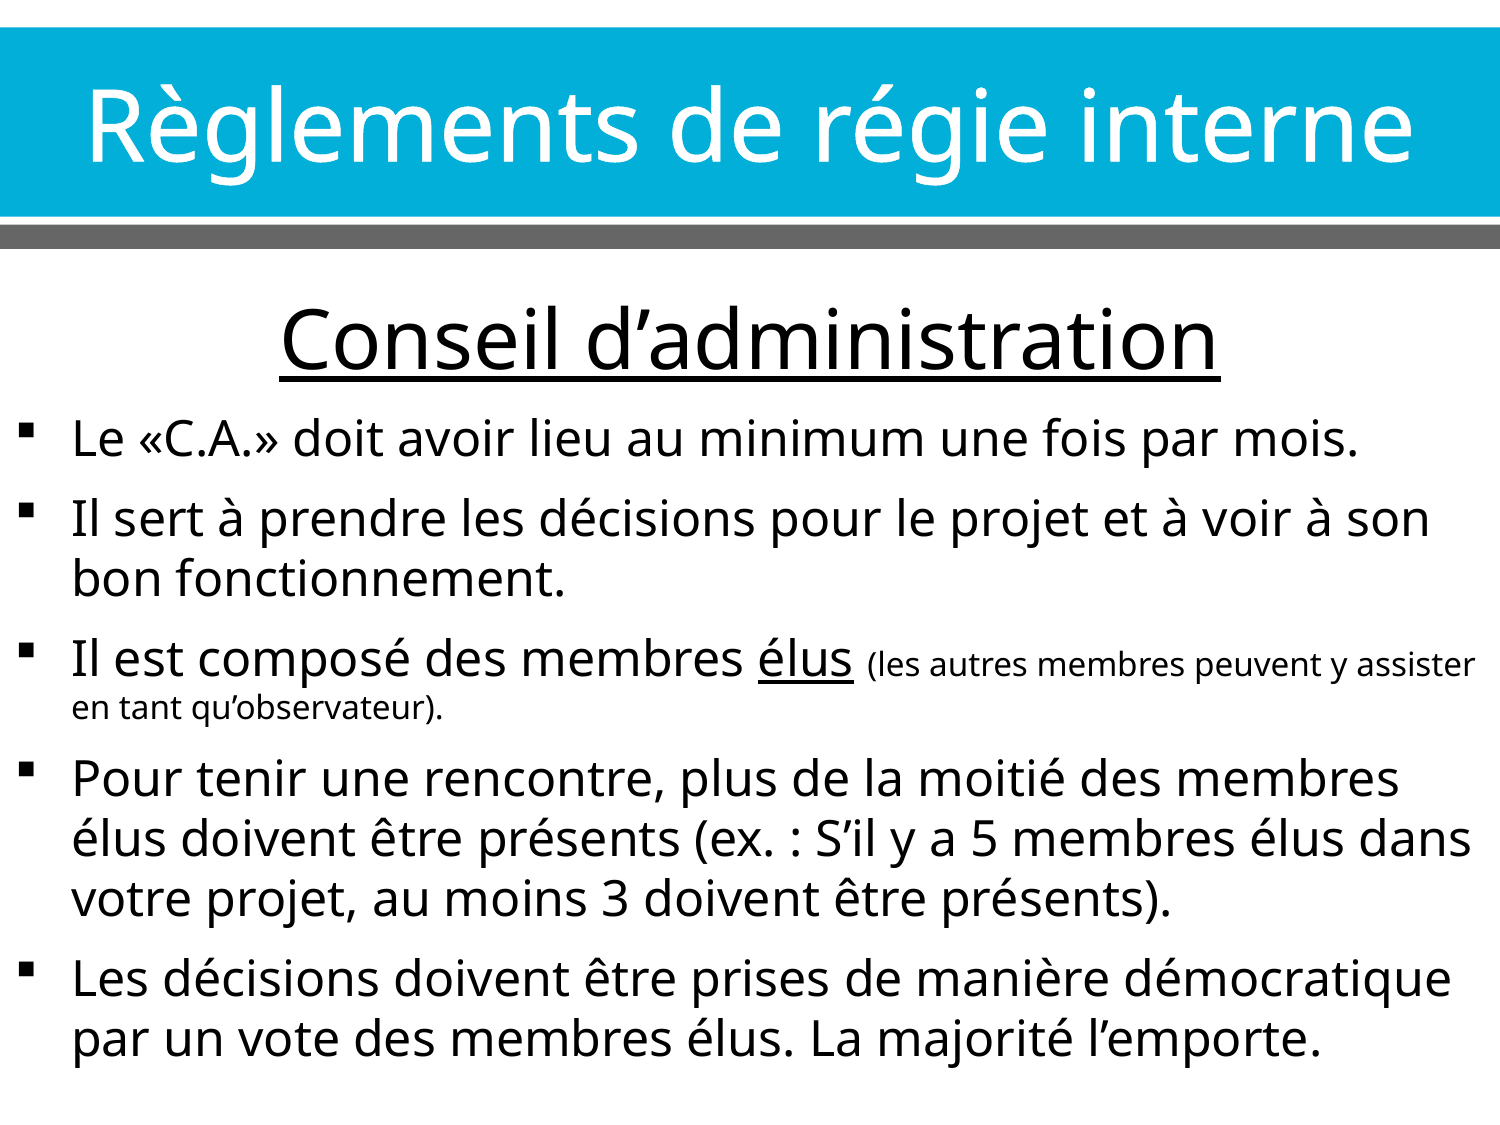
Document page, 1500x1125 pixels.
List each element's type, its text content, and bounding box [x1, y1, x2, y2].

text_box Conseil d’administration Le «C.A.» doit avoir lieu au minimum une fois par mois. Il sert à prendre les décisions pour le projet et à voir à son bon fonctionnement. Il est composé des membres élus (les autres membres peuvent y assister en tant qu’observateur). Pour tenir une rencontre, plus de la moitié des membres élus doivent être présents (ex. : S’il y a 5 membres élus dans votre projet, au moins 3 doivent être présents). Les décisions doivent être prises de manière démocratique par un vote des membres élus. La majorité l’emporte. [0, 278, 1500, 1074]
title Règlements de régie interne [0, 29, 1500, 213]
